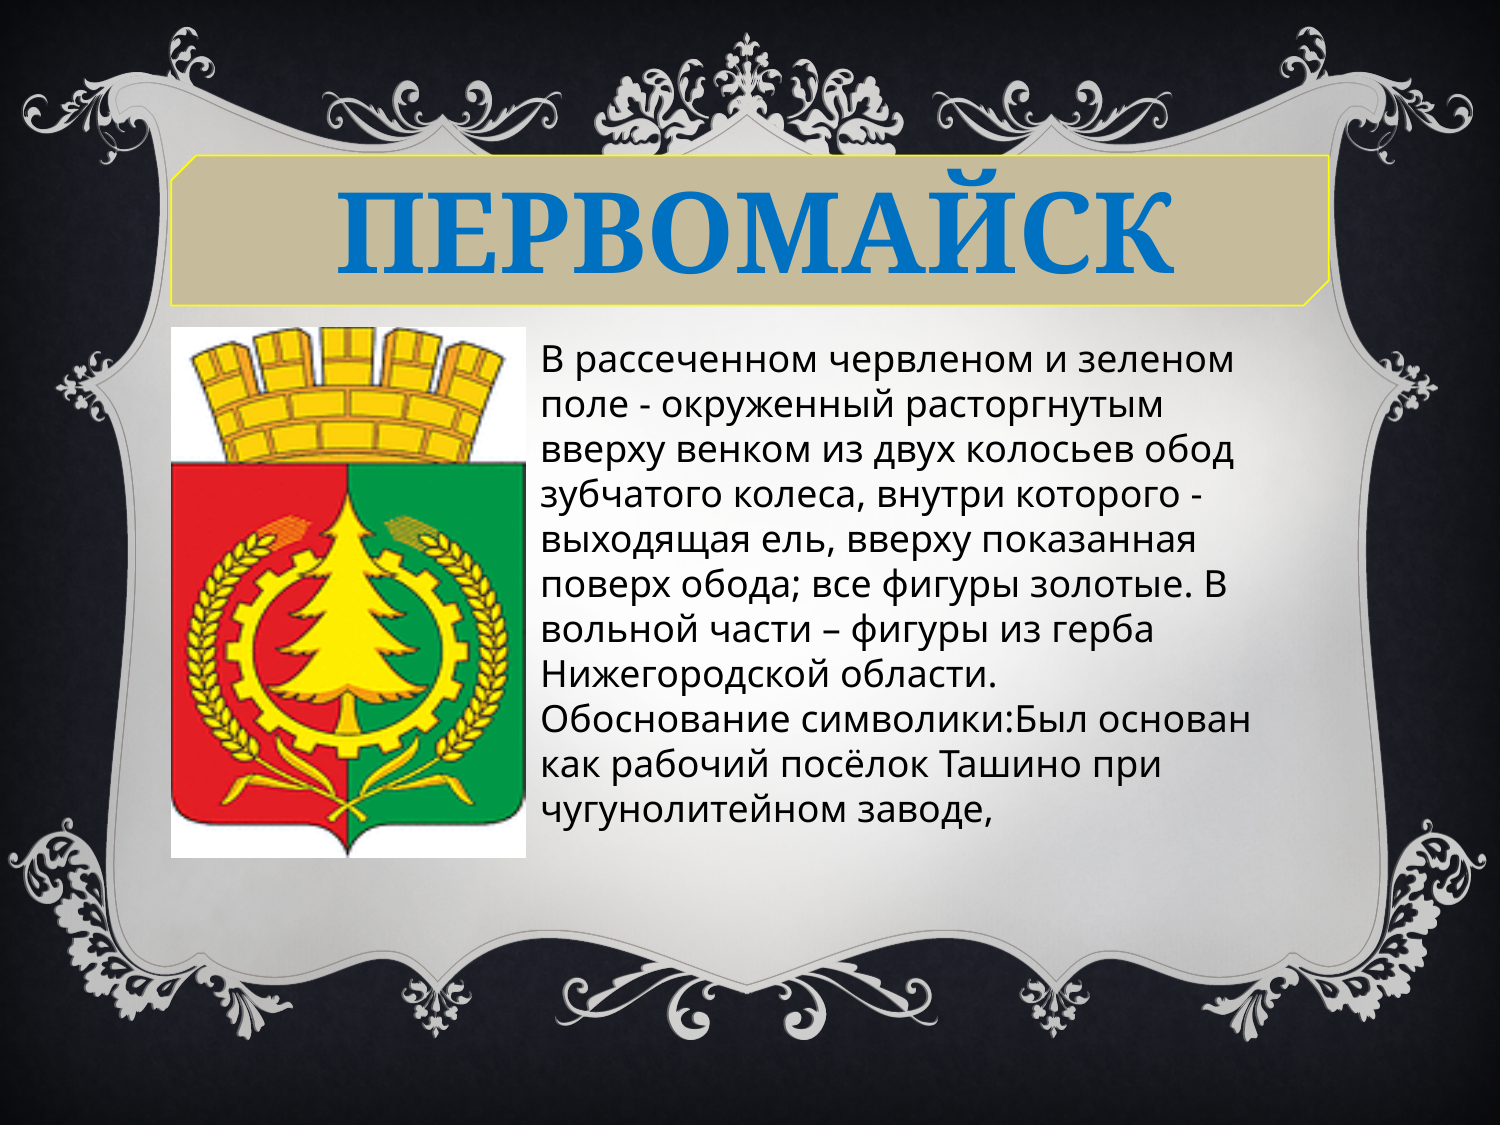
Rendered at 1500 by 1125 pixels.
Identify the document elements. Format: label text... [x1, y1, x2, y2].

picture [0, 0, 1500, 1125]
text_box первомайск [320, 153, 1191, 304]
text_box [170, 154, 1330, 307]
text_box В рассеченном червленом и зеленом поле - окруженный расторгнутым вверху венком из двух колосьев обод зубчатого колеса, внутри которого - выходящая ель, вверху показанная поверх обода; все фигуры золотые. В вольной части – фигуры из герба Нижегородской области. Обоснование символики:Был основан как рабочий посёлок Ташино при чугунолитейном заводе, [526, 327, 1276, 838]
